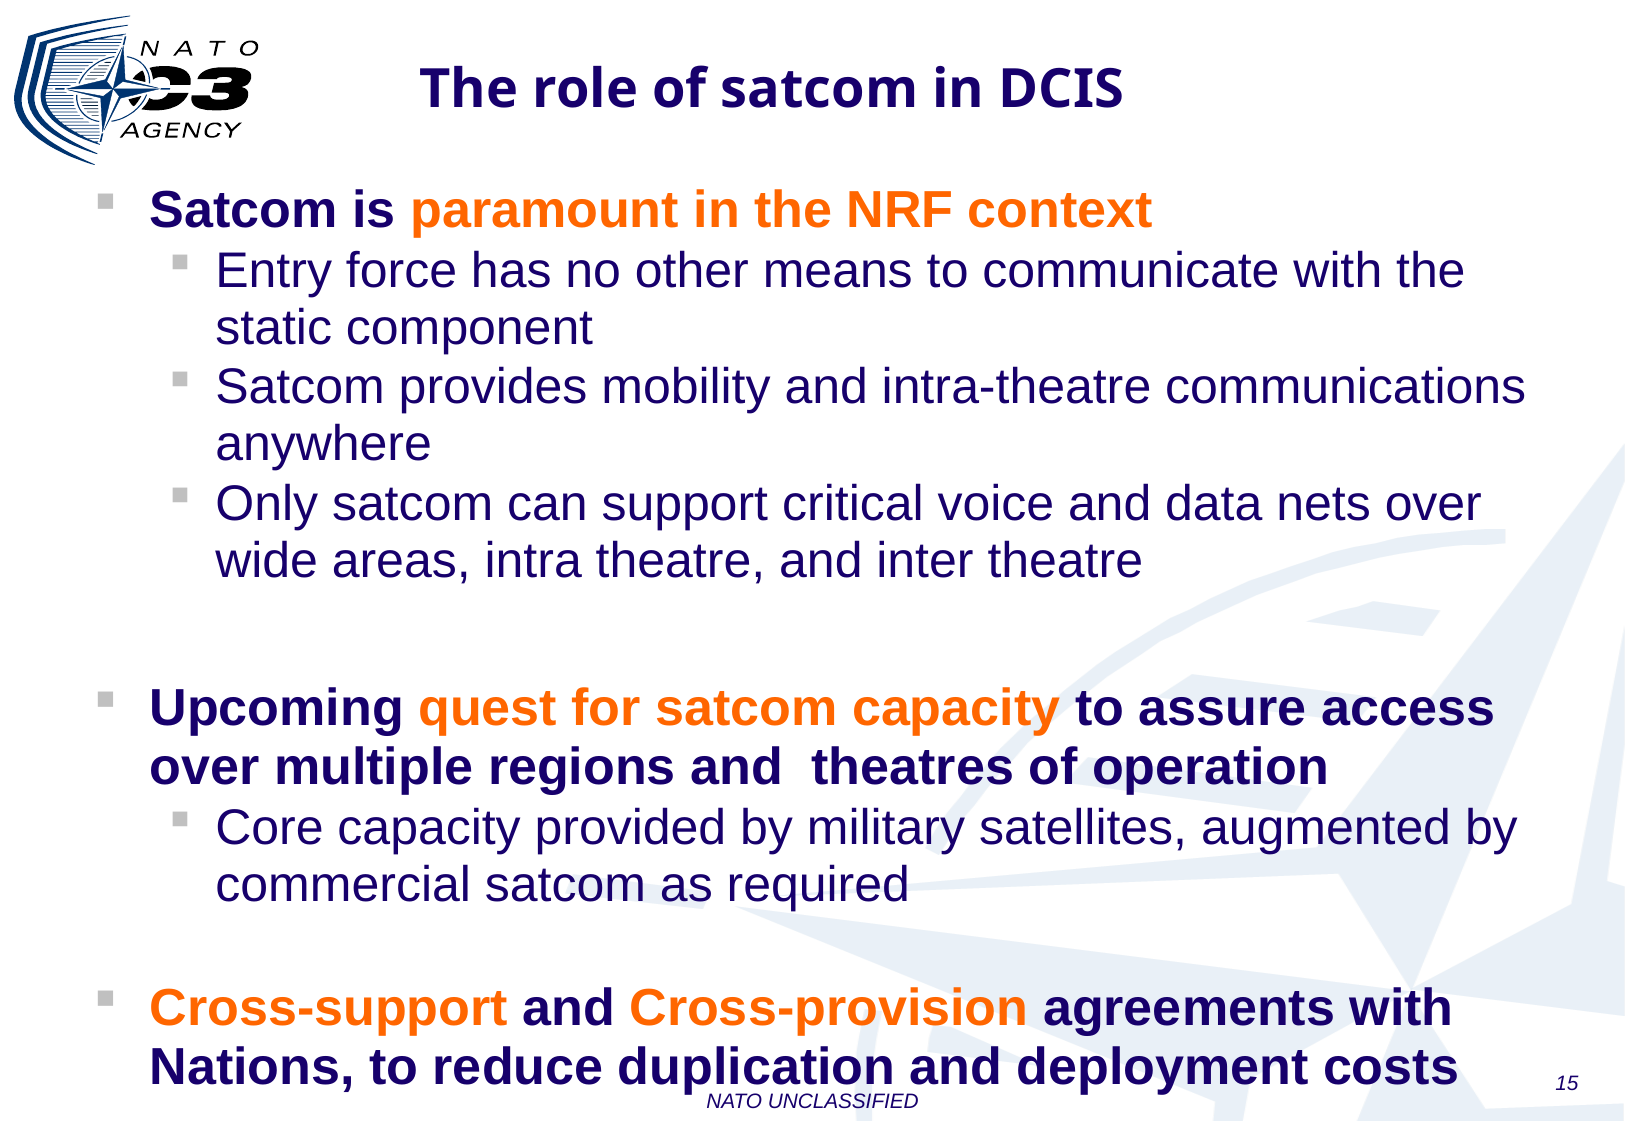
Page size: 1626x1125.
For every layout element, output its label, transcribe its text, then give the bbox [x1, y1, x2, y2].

list Satcom is paramount in the NRF context Entry force has no other means to communicate with the static component Satcom provides mobility and intra-theatre communications anywhere Only satcom can support critical voice and data nets over wide areas, intra theatre, and inter theatre Upcoming quest for satcom capacity to assure access over multiple regions and theatres of operation Core capacity provided by military satellites, augmented by commercial satcom as required Cross-support and Cross-provision agreements with Nations, to reduce duplication and deployment costs [84, 173, 1548, 1089]
footer NATO UNCLASSIFIED [554, 1089, 1071, 1121]
slide_number 15 [1213, 1024, 1594, 1103]
title The role of satcom in DCIS [94, 30, 1625, 148]
